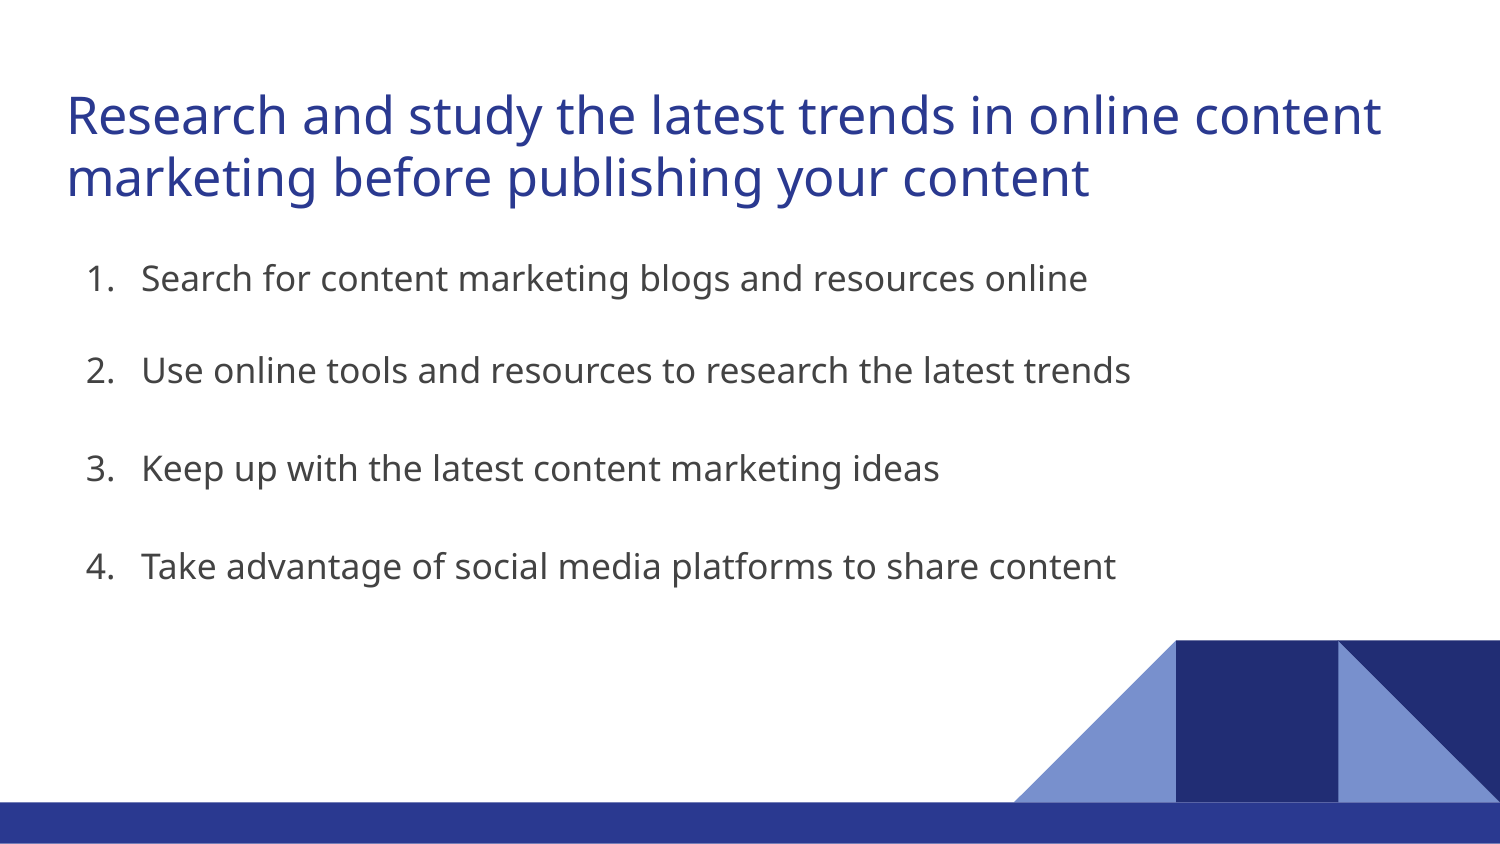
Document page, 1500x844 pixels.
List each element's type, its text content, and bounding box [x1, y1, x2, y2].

title Research and study the latest trends in online content marketing before publishing your content [51, 67, 1449, 208]
list Search for content marketing blogs and resources online Use online tools and resources to research the latest trends Keep up with the latest content marketing ideas Take advantage of social media platforms to share content [51, 234, 1449, 715]
